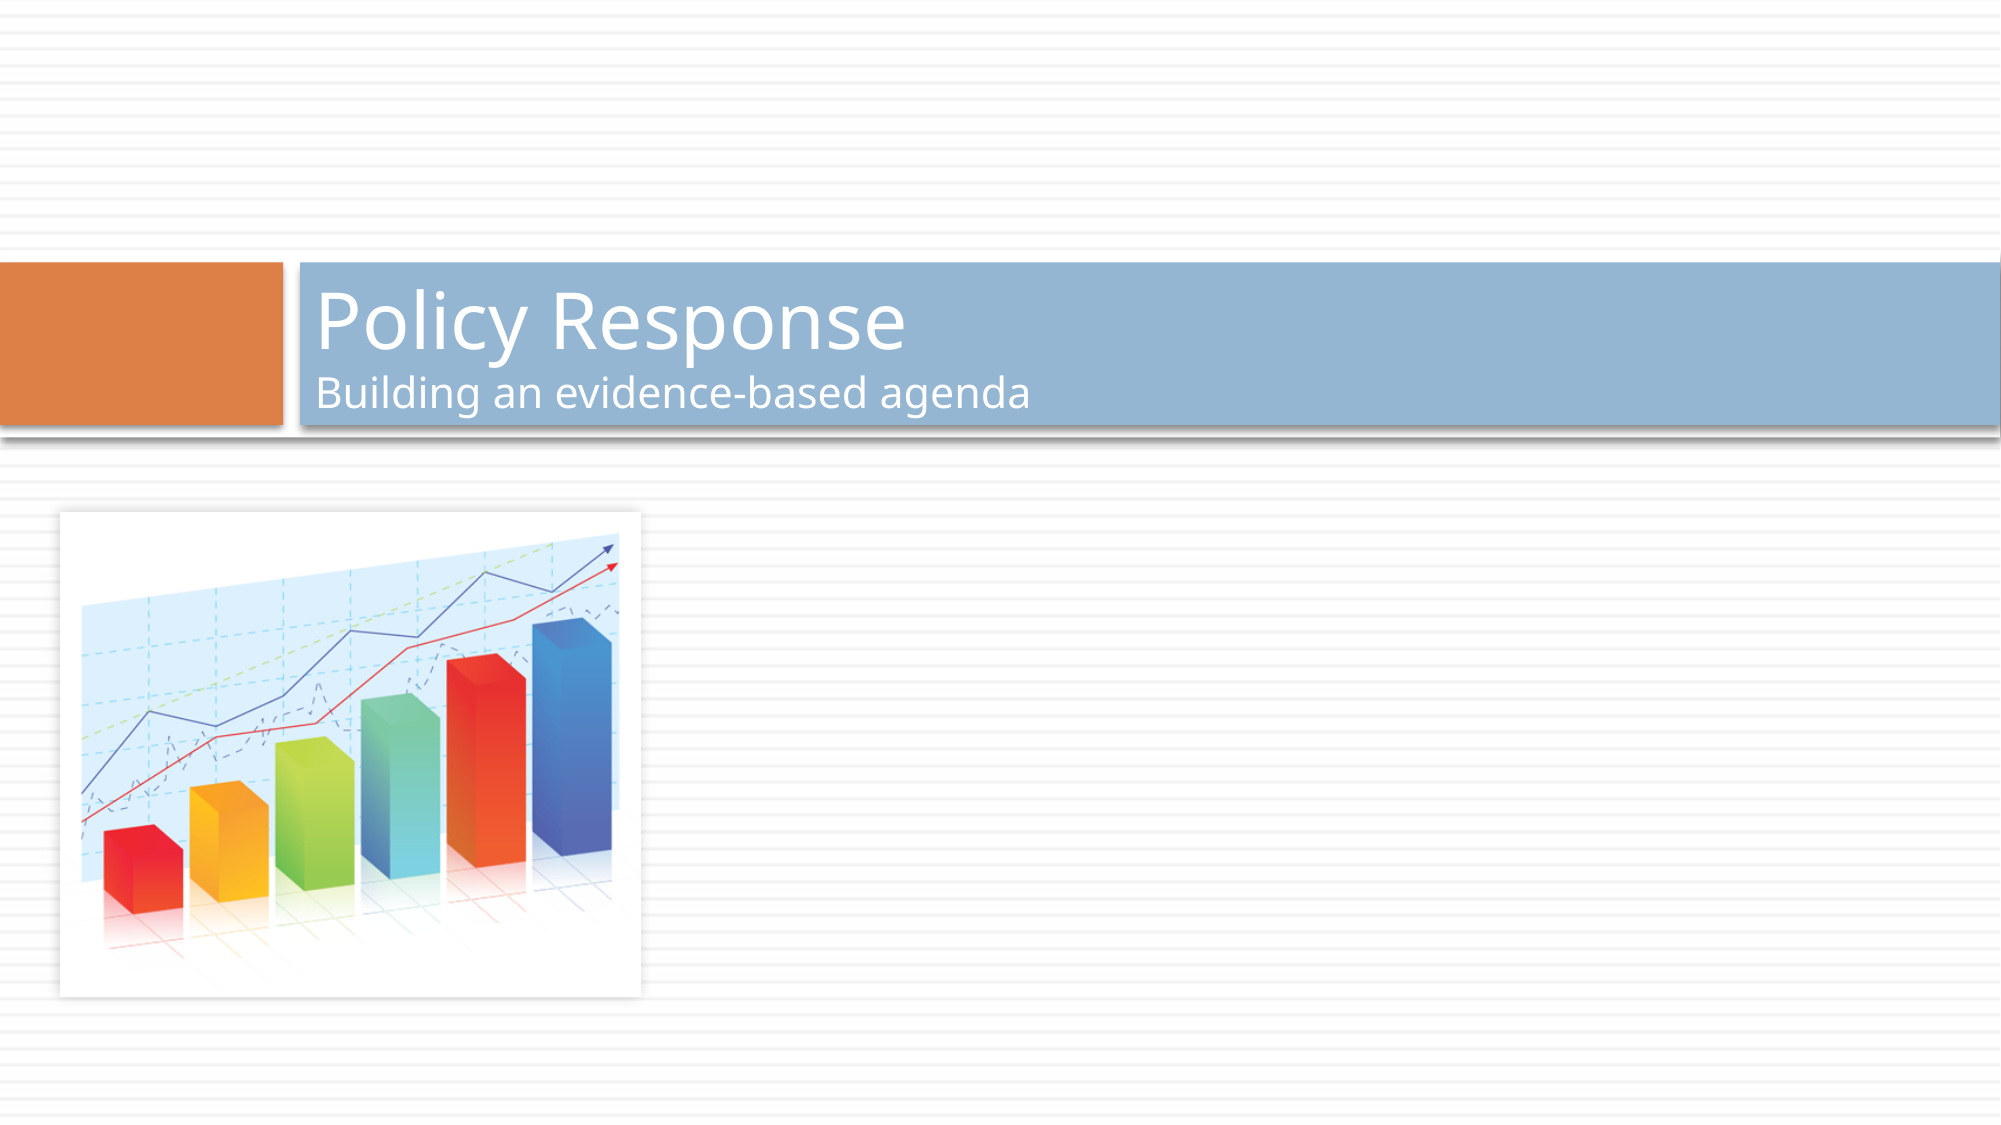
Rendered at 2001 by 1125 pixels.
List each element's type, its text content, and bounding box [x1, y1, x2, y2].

title Policy Response Building an evidence-based agenda [300, 262, 1967, 425]
picture [60, 512, 641, 998]
